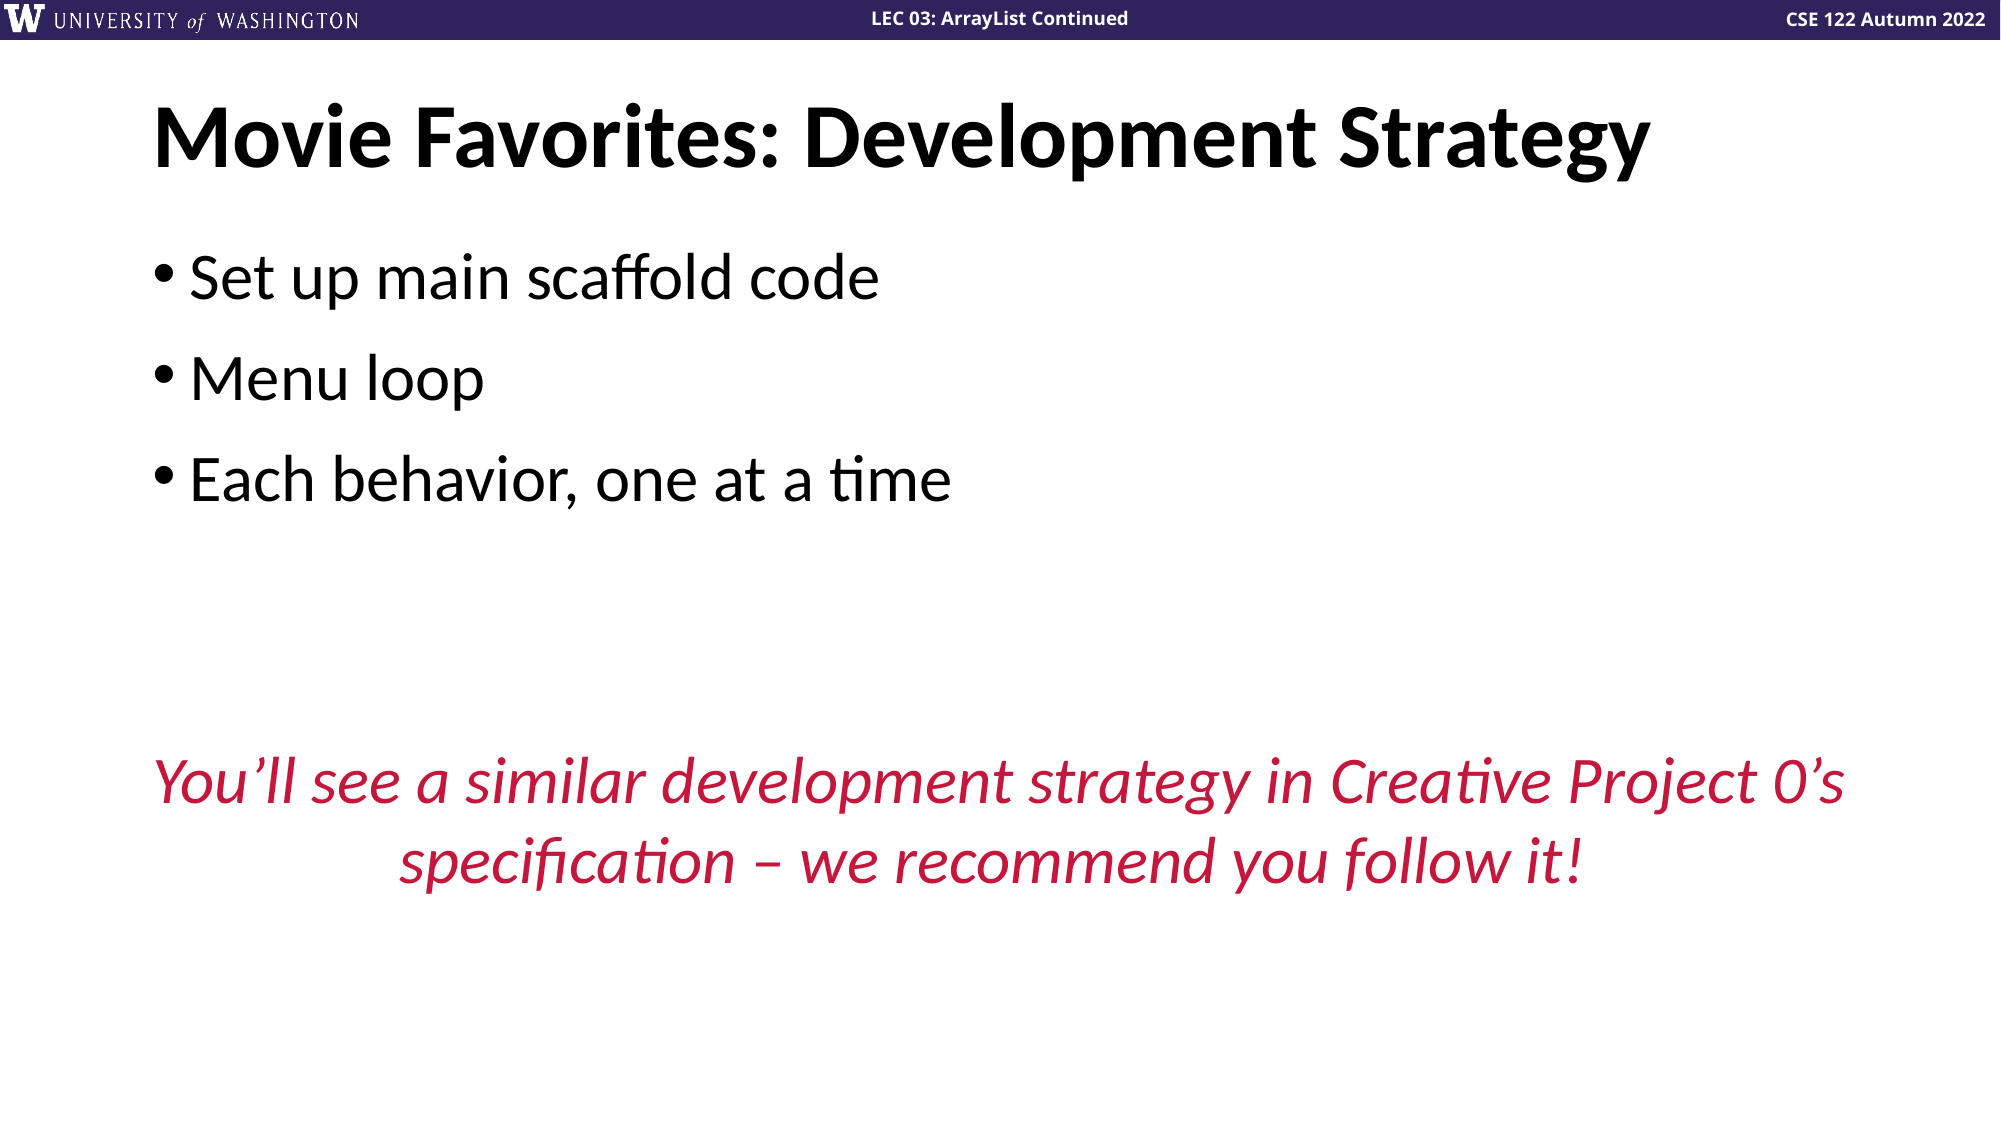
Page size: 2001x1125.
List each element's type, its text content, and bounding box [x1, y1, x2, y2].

title Movie Favorites: Development Strategy [137, 74, 1863, 200]
picture [4, 4, 358, 33]
list Set up main scaffold code Menu loop Each behavior, one at a time You’ll see a similar development strategy in Creative Project 0’s specification – we recommend you follow it! [137, 224, 1863, 1014]
